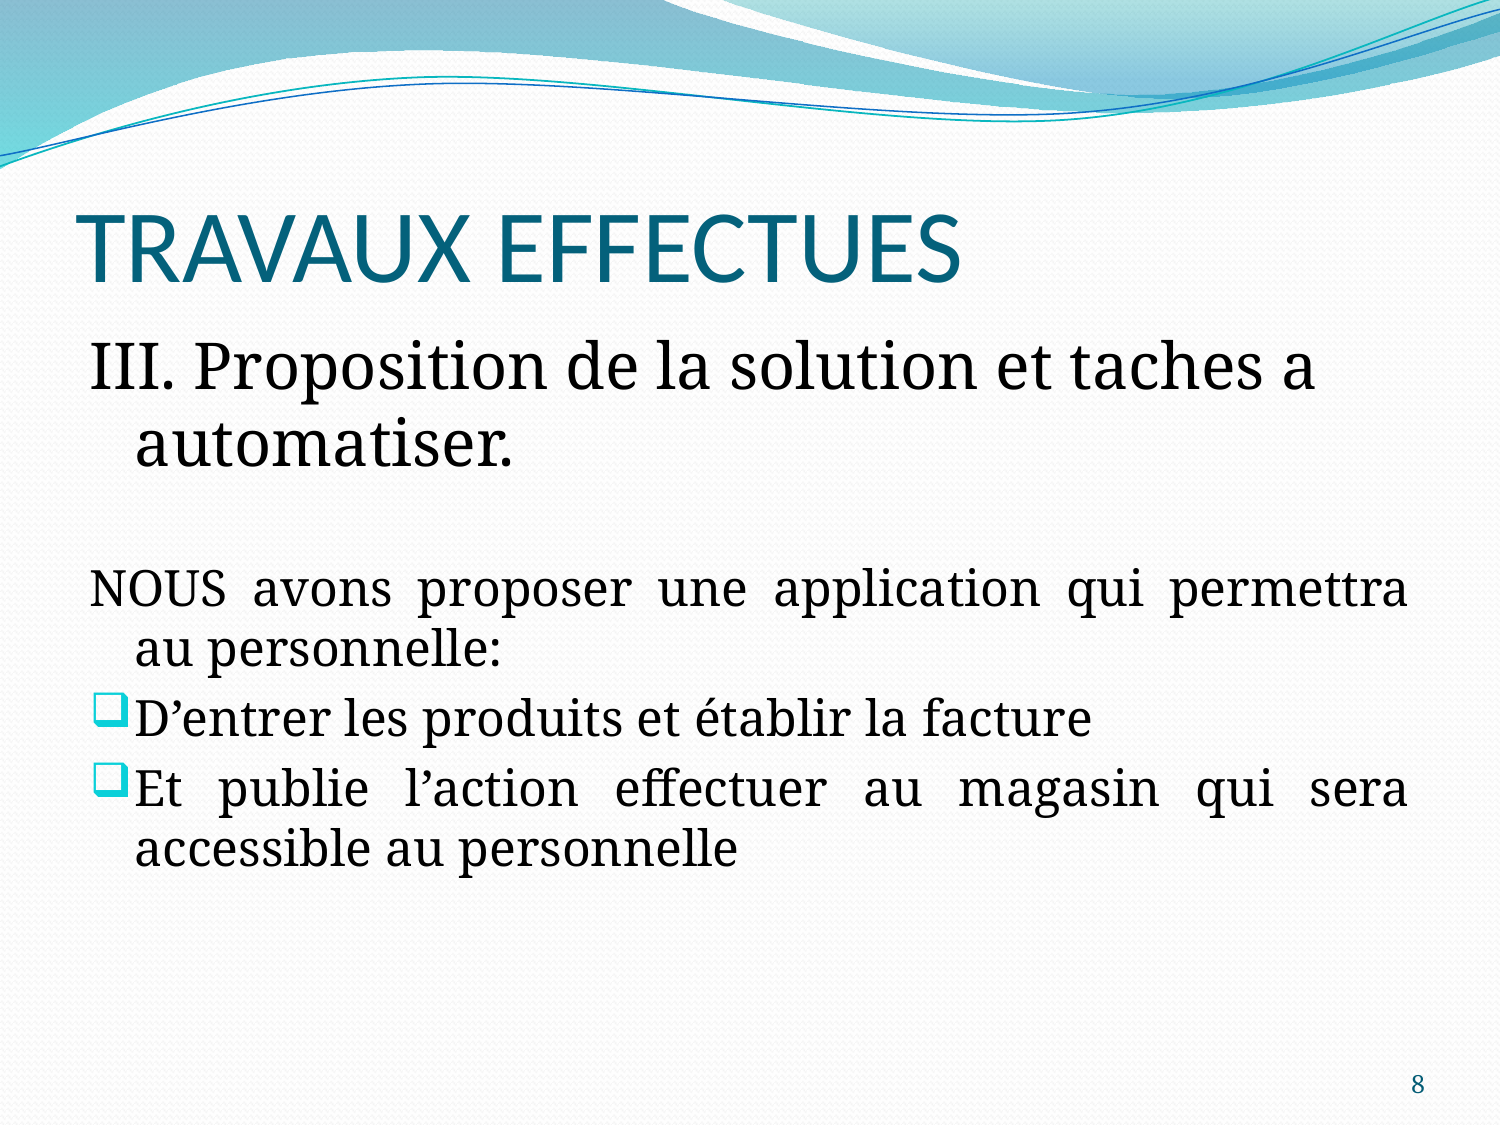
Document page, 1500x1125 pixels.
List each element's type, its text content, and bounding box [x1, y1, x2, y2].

slide_number 8 [1299, 1042, 1425, 1103]
title TRAVAUX EFFECTUES [75, 115, 1425, 303]
list III. Proposition de la solution et taches a automatiser. NOUS avons proposer une application qui permettra au personnelle: D’entrer les produits et établir la facture Et publie l’action effectuer au magasin qui sera accessible au personnelle [75, 317, 1425, 1038]
